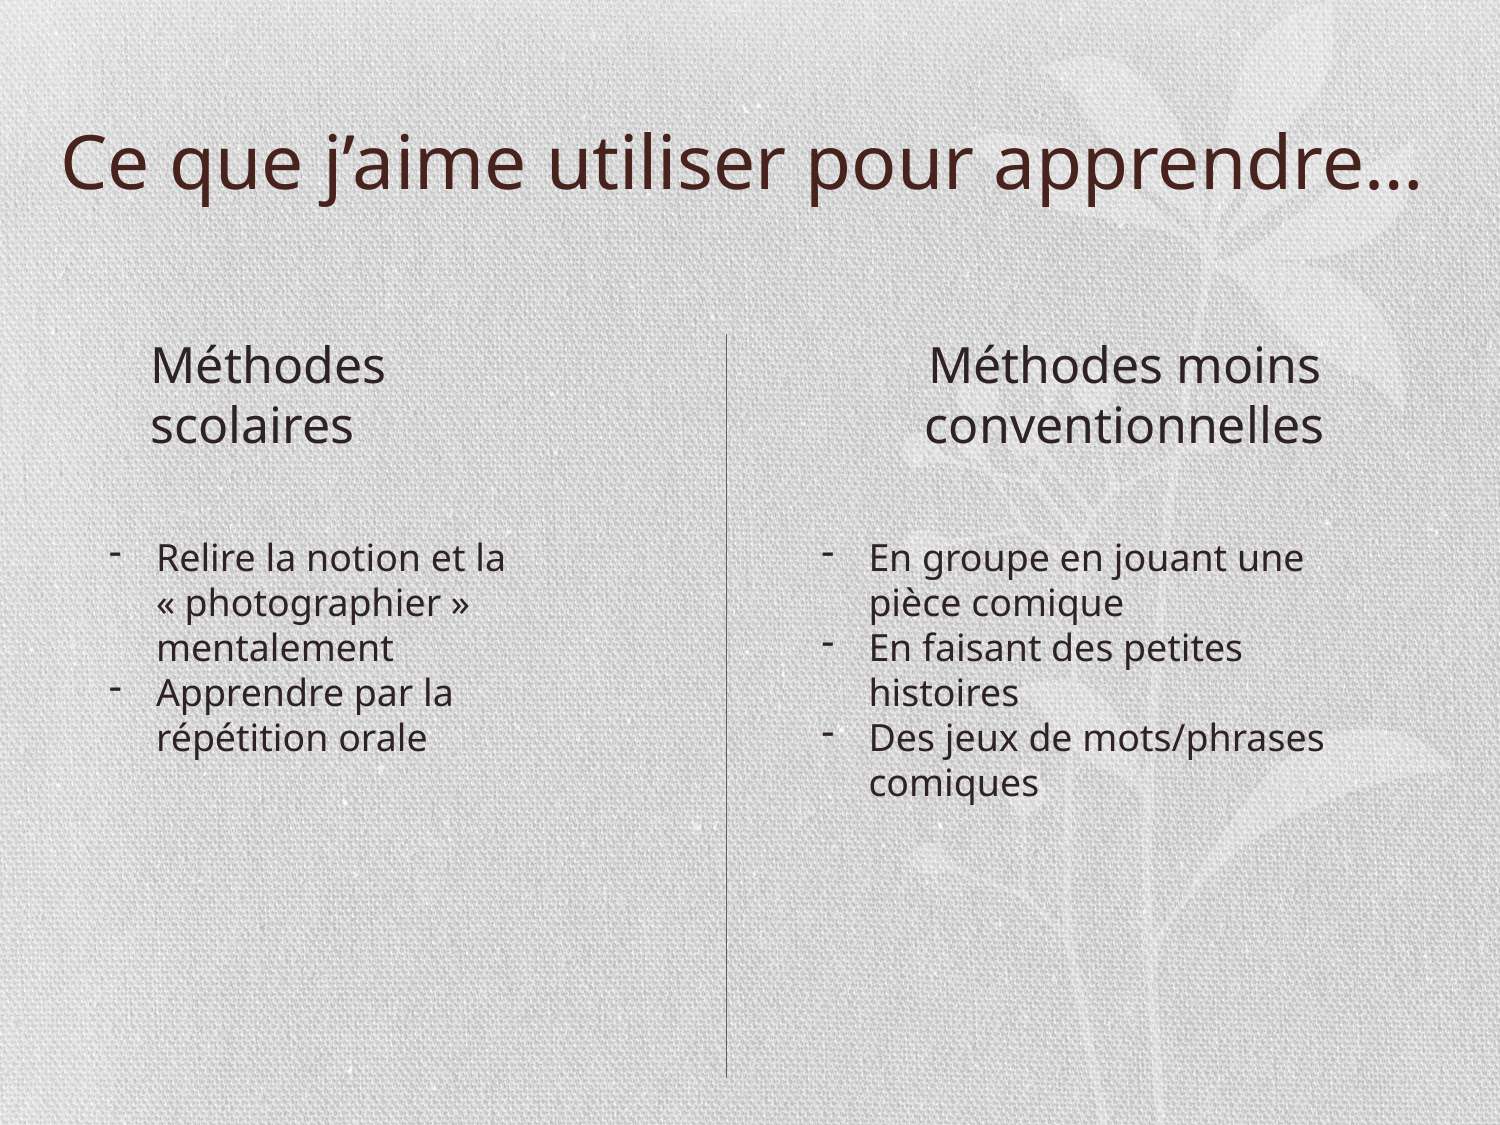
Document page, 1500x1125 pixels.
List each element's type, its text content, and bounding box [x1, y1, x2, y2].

text_box Relire la notion et la « photographier » mentalement Apprendre par la répétition orale [94, 527, 638, 857]
title Ce que j’aime utiliser pour apprendre… [45, 37, 1455, 213]
text_box Méthodes moins conventionnelles [749, 326, 1500, 461]
text_box En groupe en jouant une pièce comique En faisant des petites histoires Des jeux de mots/phrases comiques [806, 527, 1374, 857]
text_box Méthodes scolaires [135, 326, 597, 461]
